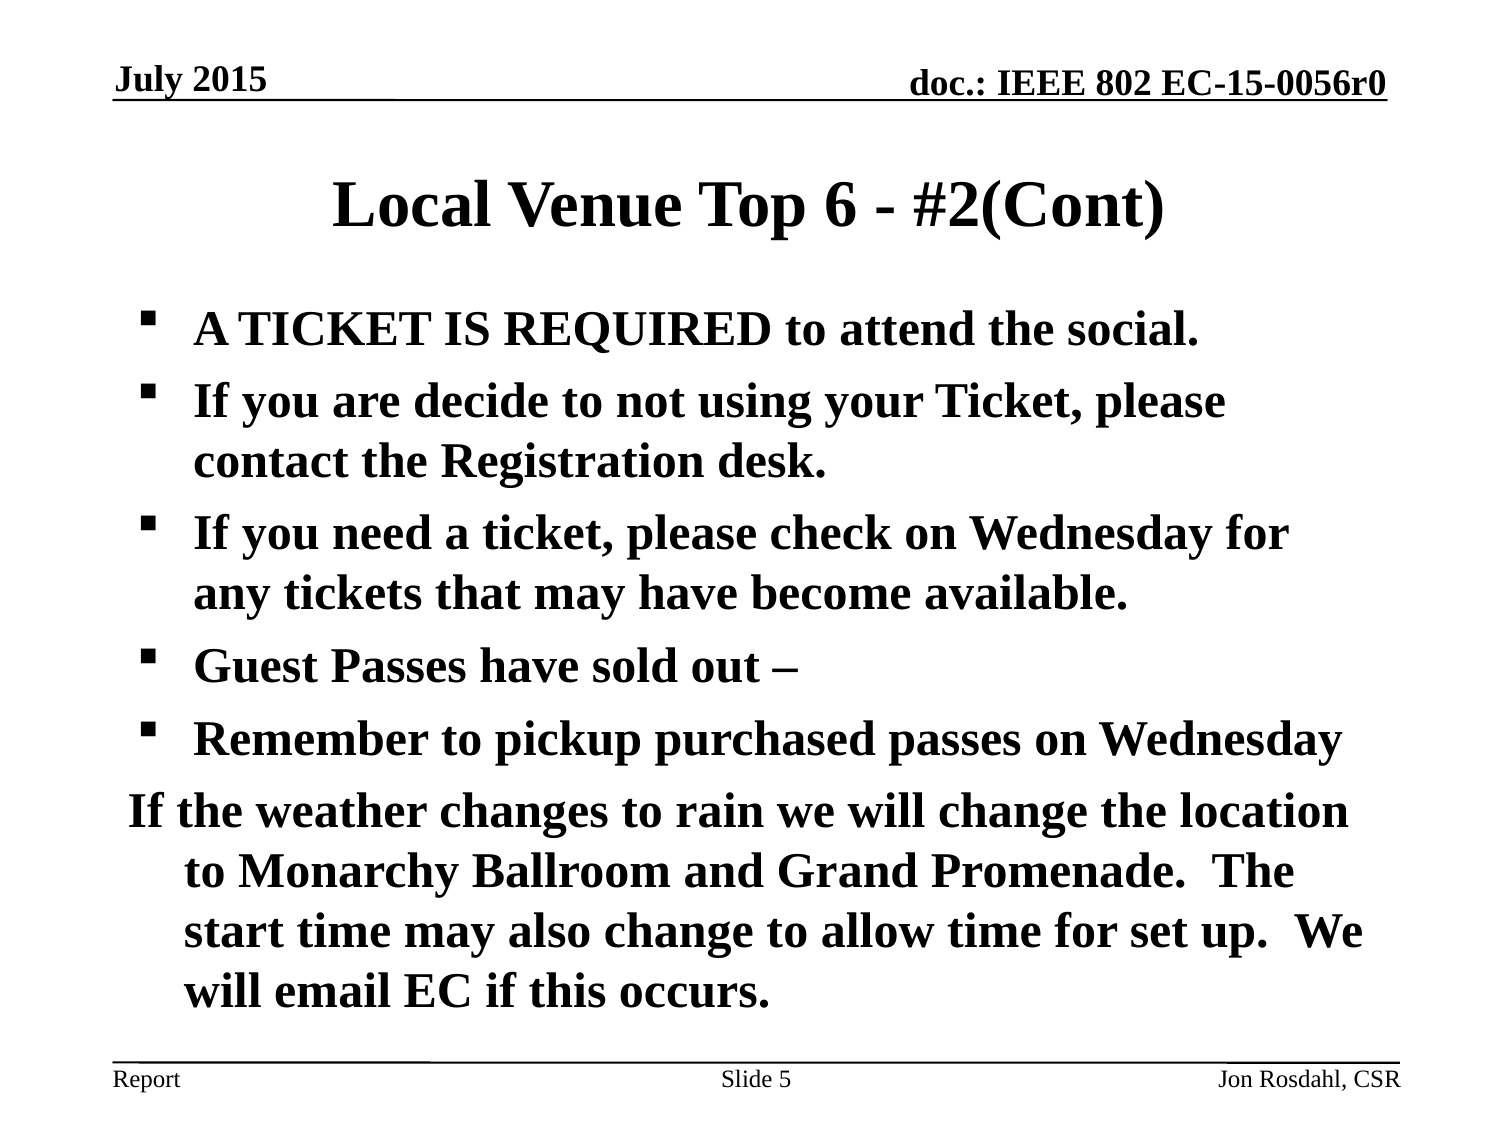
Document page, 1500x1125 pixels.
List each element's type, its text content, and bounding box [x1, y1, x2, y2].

title Local Venue Top 6 - #2(Cont) [112, 112, 1388, 287]
list A TICKET IS REQUIRED to attend the social. If you are decide to not using your Ticket, please contact the Registration desk. If you need a ticket, please check on Wednesday for any tickets that may have become available. Guest Passes have sold out – Remember to pickup purchased passes on Wednesday If the weather changes to rain we will change the location to Monarchy Ballroom and Grand Promenade. The start time may also change to allow time for set up. We will email EC if this occurs. [112, 287, 1388, 1051]
slide_number Slide 5 [712, 1061, 800, 1123]
footer Jon Rosdahl, CSR [878, 1061, 1402, 1093]
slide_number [114, 54, 423, 100]
